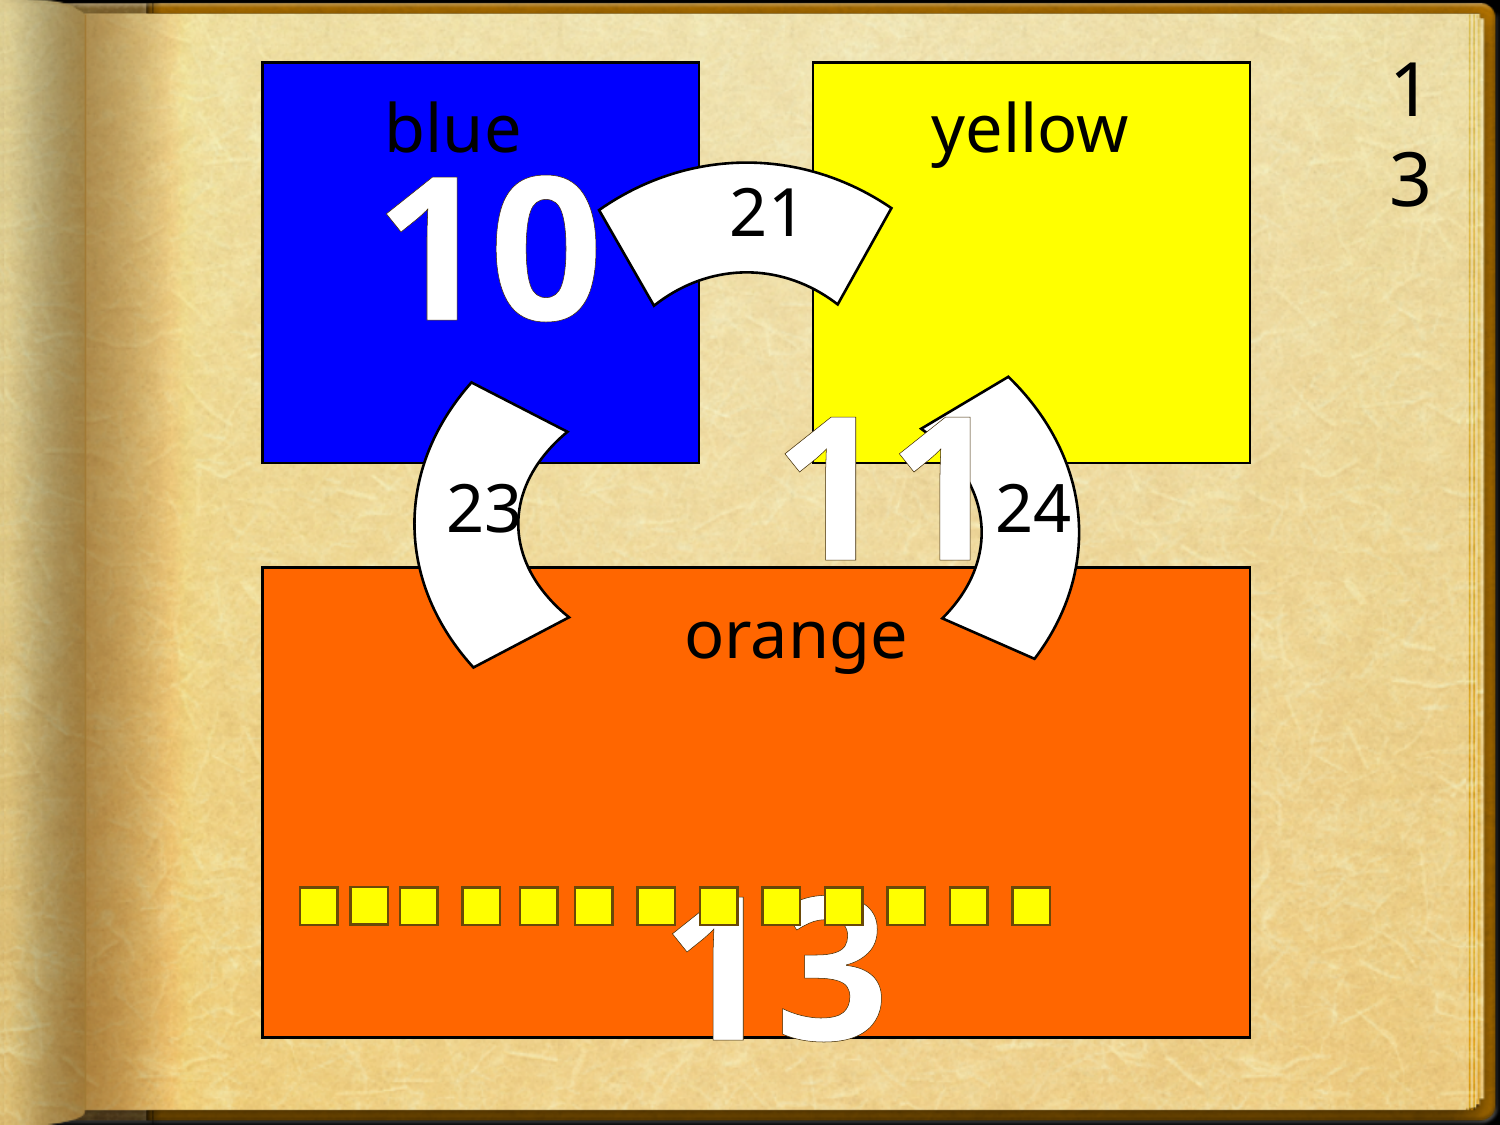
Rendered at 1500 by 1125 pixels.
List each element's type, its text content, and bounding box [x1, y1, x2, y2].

text_box 10 11 13 [337, 1039, 1213, 1088]
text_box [261, 61, 1251, 1039]
picture [0, 0, 1500, 1125]
text_box 13 [1374, 34, 1488, 230]
